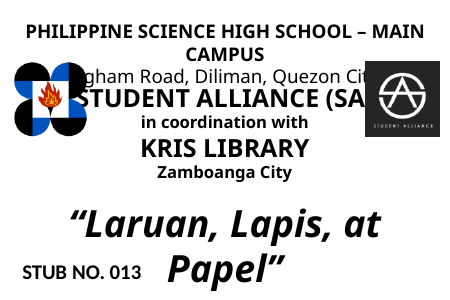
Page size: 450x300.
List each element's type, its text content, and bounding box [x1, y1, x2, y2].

text_box STUB NO. 013 [7, 251, 213, 292]
text_box STUDENT ALLIANCE (SA) in coordination with KRIS LIBRARY Zamboanga City [0, 74, 450, 190]
picture [364, 60, 441, 137]
text_box “Laruan, Lapis, at Papel” [0, 192, 450, 298]
picture [12, 60, 88, 137]
text_box PHILIPPINE SCIENCE HIGH SCHOOL – MAIN CAMPUS Agham Road, Diliman, Quezon City [0, 12, 450, 74]
